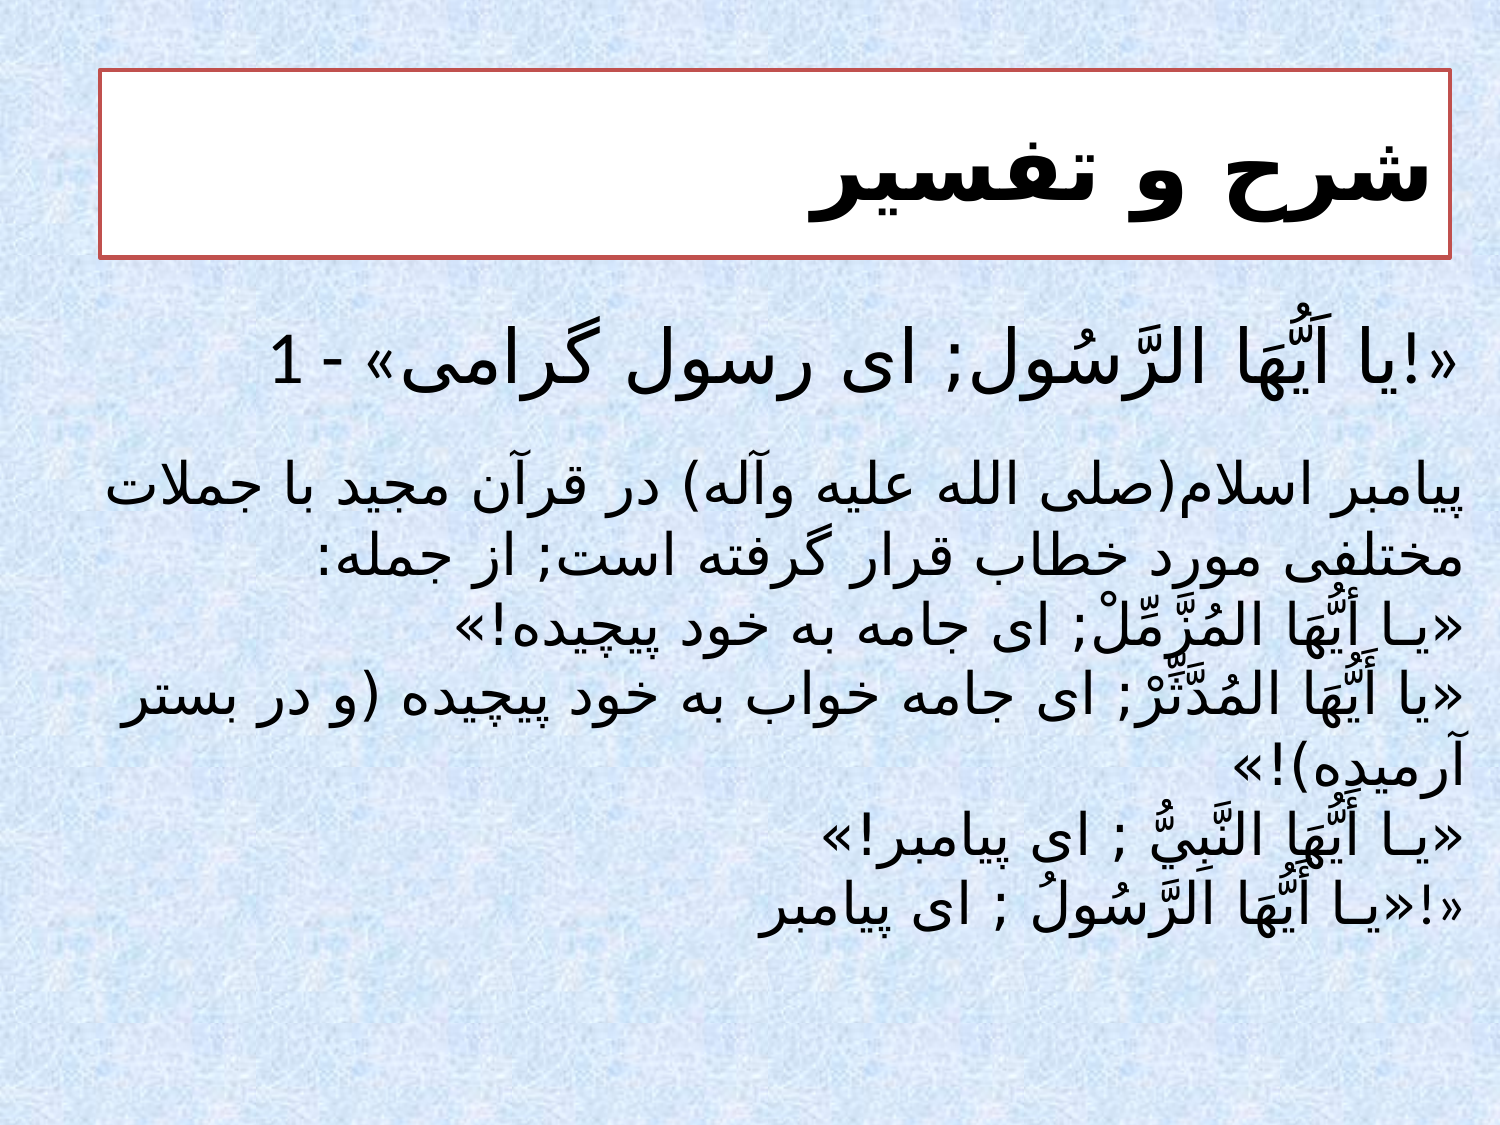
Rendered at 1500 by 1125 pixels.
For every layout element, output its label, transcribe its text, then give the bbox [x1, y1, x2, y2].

title پيامبر اسلام(صلى الله عليه وآله) در قرآن مجيد با جملات مختلفى مورد خطاب قرار گرفته است; از جمله: «يـا أيُّهَا المُزَّمِّلْ; اى جامه به خود پيچيده!» «يا أَيُّهَا المُدَّثِّرْ; اى جامه خواب به خود پيچيده (و در بستر آرميده)!» «يـا أَيُّهَا النَّبِيُّ ; اى پيامبر!» «يـا أَيُّهَا الرَّسُولُ ; اى پيامبر!» [0, 597, 1482, 786]
text_box شرح و تفسير [98, 68, 1452, 260]
picture [0, 0, 1500, 1125]
text_box 1 - «يا اَيُّهَا الرَّسُول; اى رسول گرامى!» [127, 259, 1478, 447]
